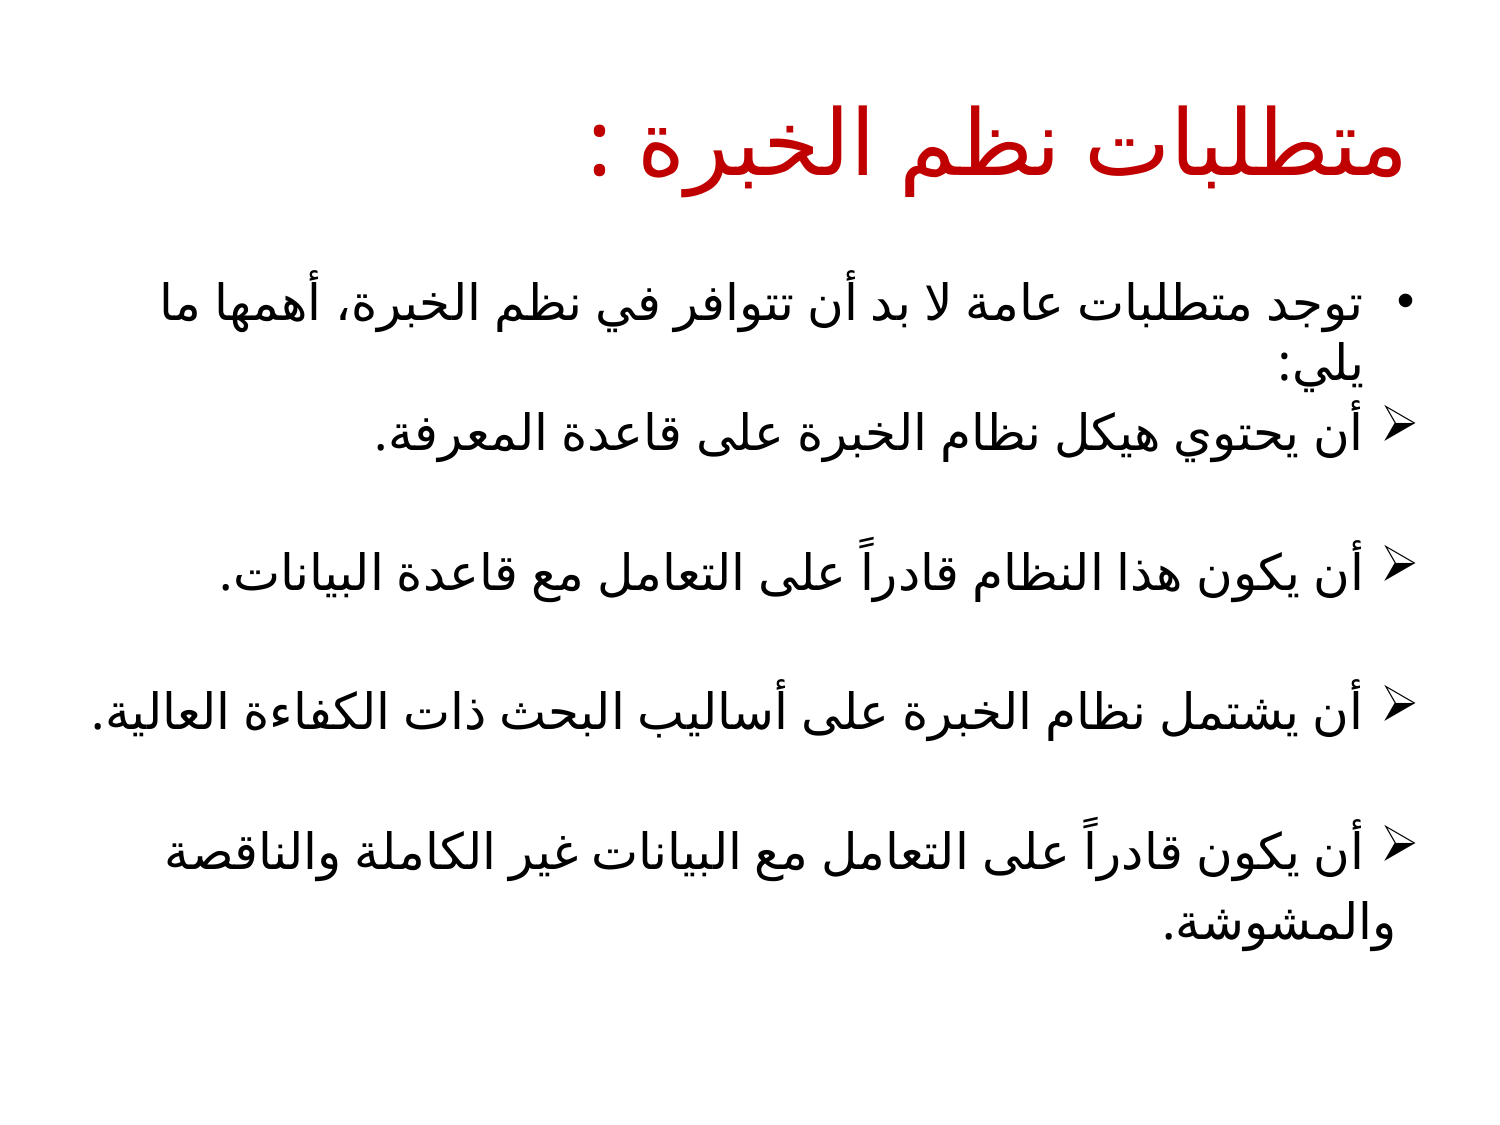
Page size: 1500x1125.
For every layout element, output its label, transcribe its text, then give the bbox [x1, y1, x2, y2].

title متطلبات نظم الخبرة : [75, 45, 1425, 233]
list توجد متطلبات عامة لا بد أن تتوافر في نظم الخبرة، أهمها ما يلي: أن يحتوي هيكل نظام الخبرة على قاعدة المعرفة. أن يكون هذا النظام قادراً على التعامل مع قاعدة البيانات. أن يشتمل نظام الخبرة على أساليب البحث ذات الكفاءة العالية. أن يكون قادراً على التعامل مع البيانات غير الكاملة والناقصة والمشوشة. [75, 262, 1425, 1005]
